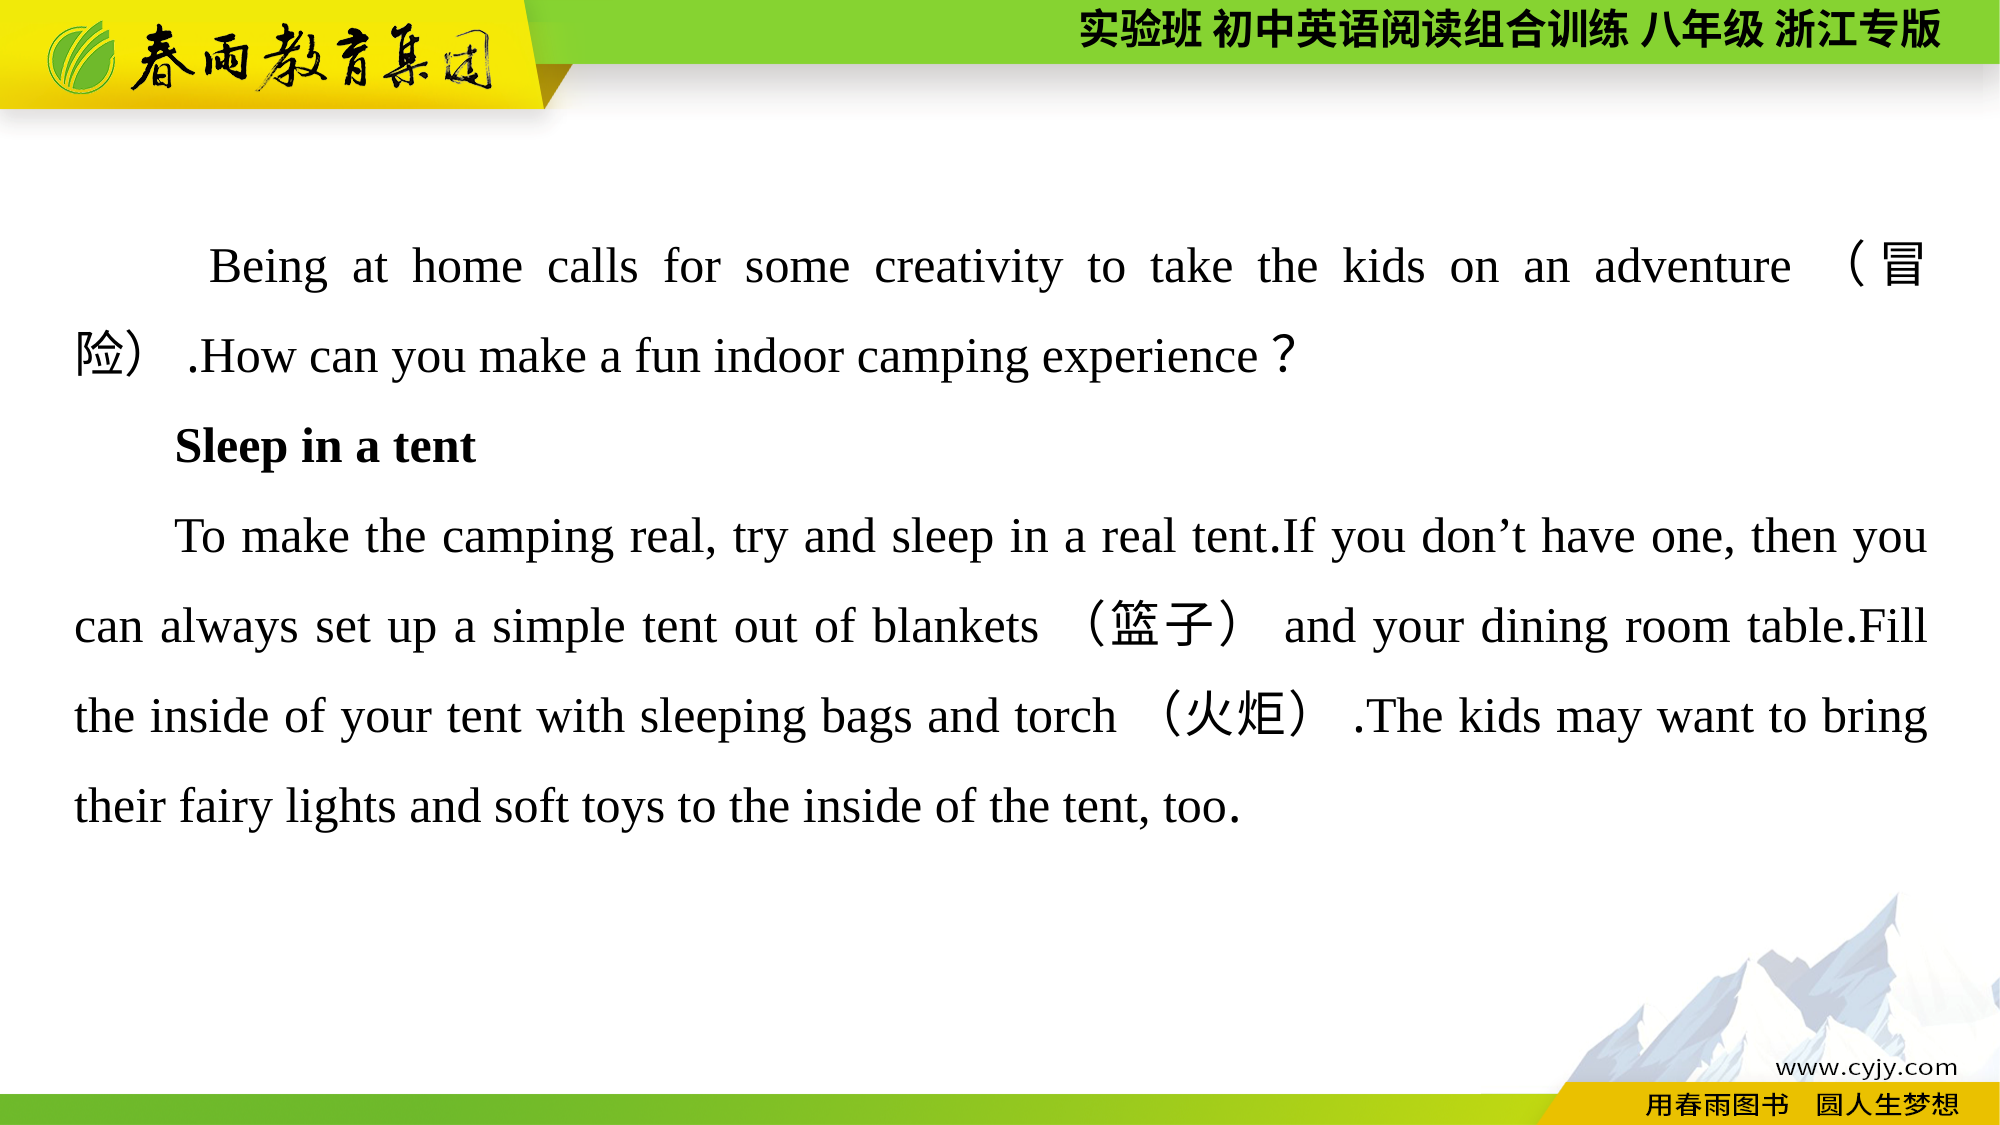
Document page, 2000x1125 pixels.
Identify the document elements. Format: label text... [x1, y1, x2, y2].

list Being at home calls for some creativity to take the kids on an adventure（冒险）.How can you make a fun indoor camping experience？ Sleep in a tent To make the camping real, try and sleep in a real tent.If you don’t have one, then you can always set up a simple tent out of blankets（篮子）and your dining room table.Fill the inside of your tent with sleeping bags and torch（火炬）.The kids may want to bring their fairy lights and soft toys to the inside of the tent, too. [59, 194, 1944, 846]
picture [0, 0, 2000, 1125]
